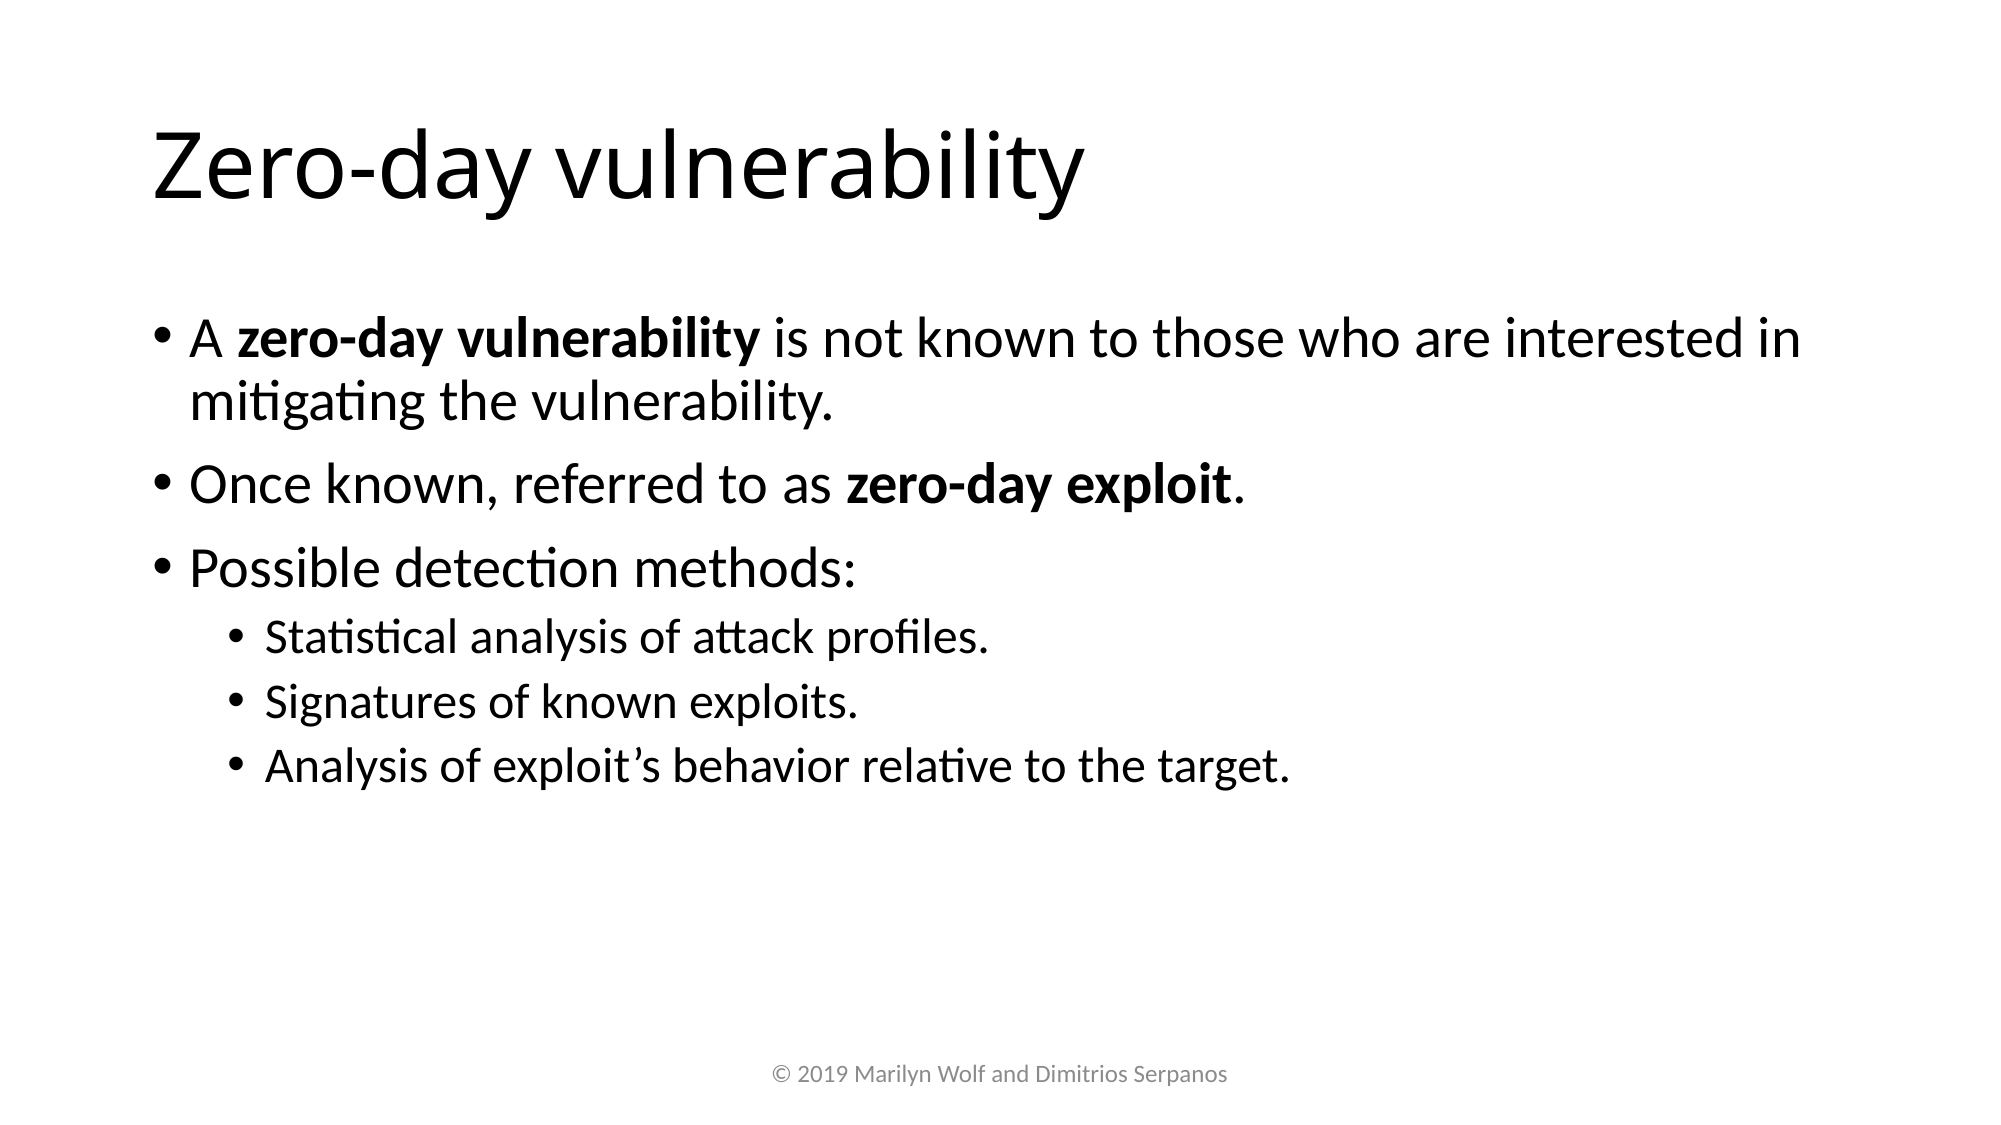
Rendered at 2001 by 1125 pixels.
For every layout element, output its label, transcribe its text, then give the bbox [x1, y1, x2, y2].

list A zero-day vulnerability is not known to those who are interested in mitigating the vulnerability. Once known, referred to as zero-day exploit. Possible detection methods: Statistical analysis of attack profiles. Signatures of known exploits. Analysis of exploit’s behavior relative to the target. [137, 299, 1863, 1014]
footer © 2019 Marilyn Wolf and Dimitrios Serpanos [662, 1042, 1338, 1103]
title Zero-day vulnerability [137, 59, 1863, 278]
